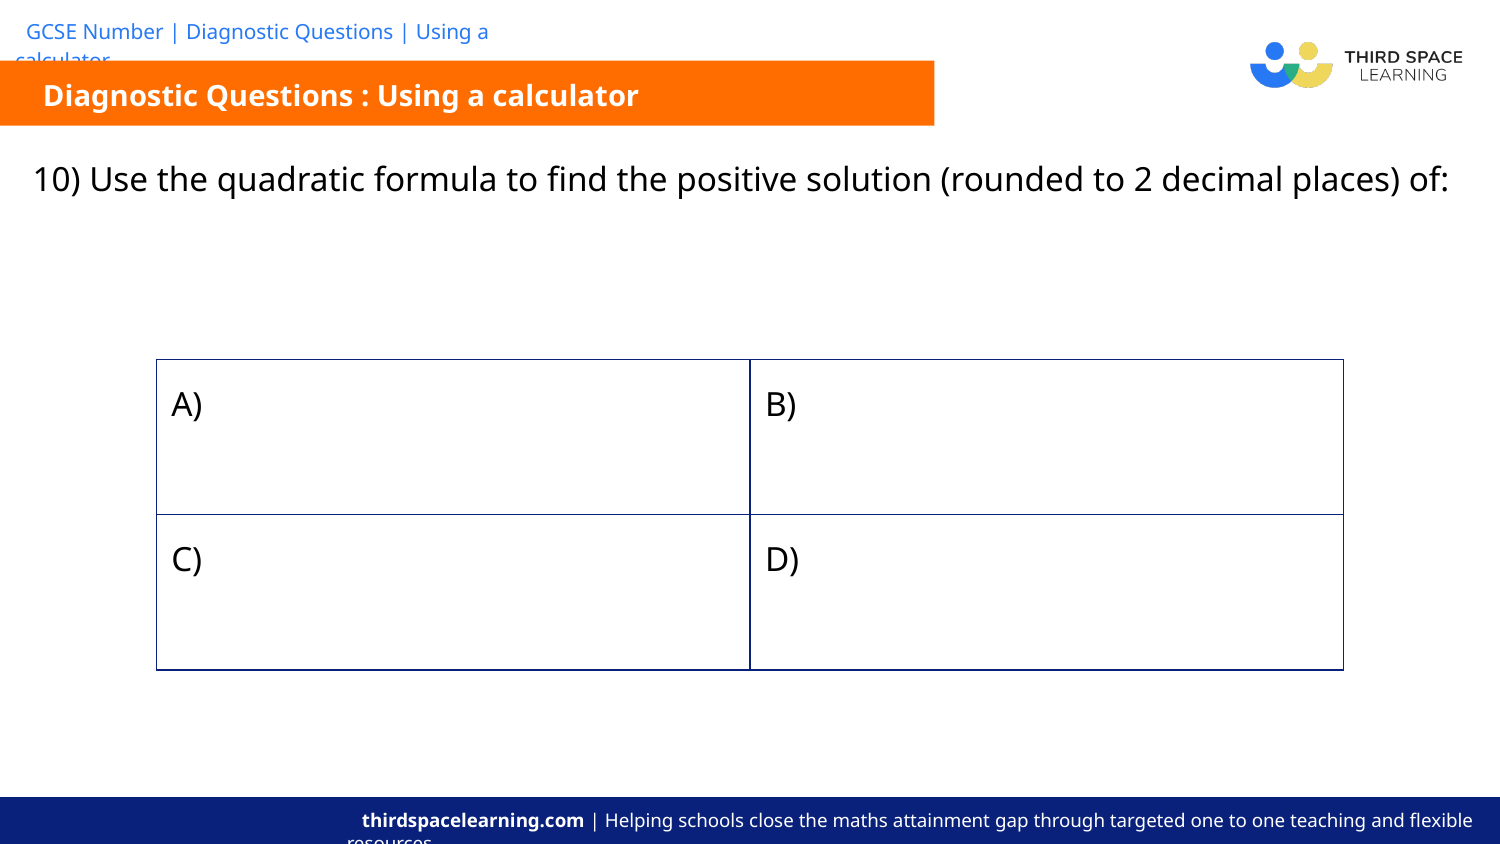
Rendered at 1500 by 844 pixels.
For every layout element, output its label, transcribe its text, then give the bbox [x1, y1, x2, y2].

picture [1250, 33, 1465, 99]
text_box Diagnostic Questions : Using a calculator [27, 61, 778, 127]
